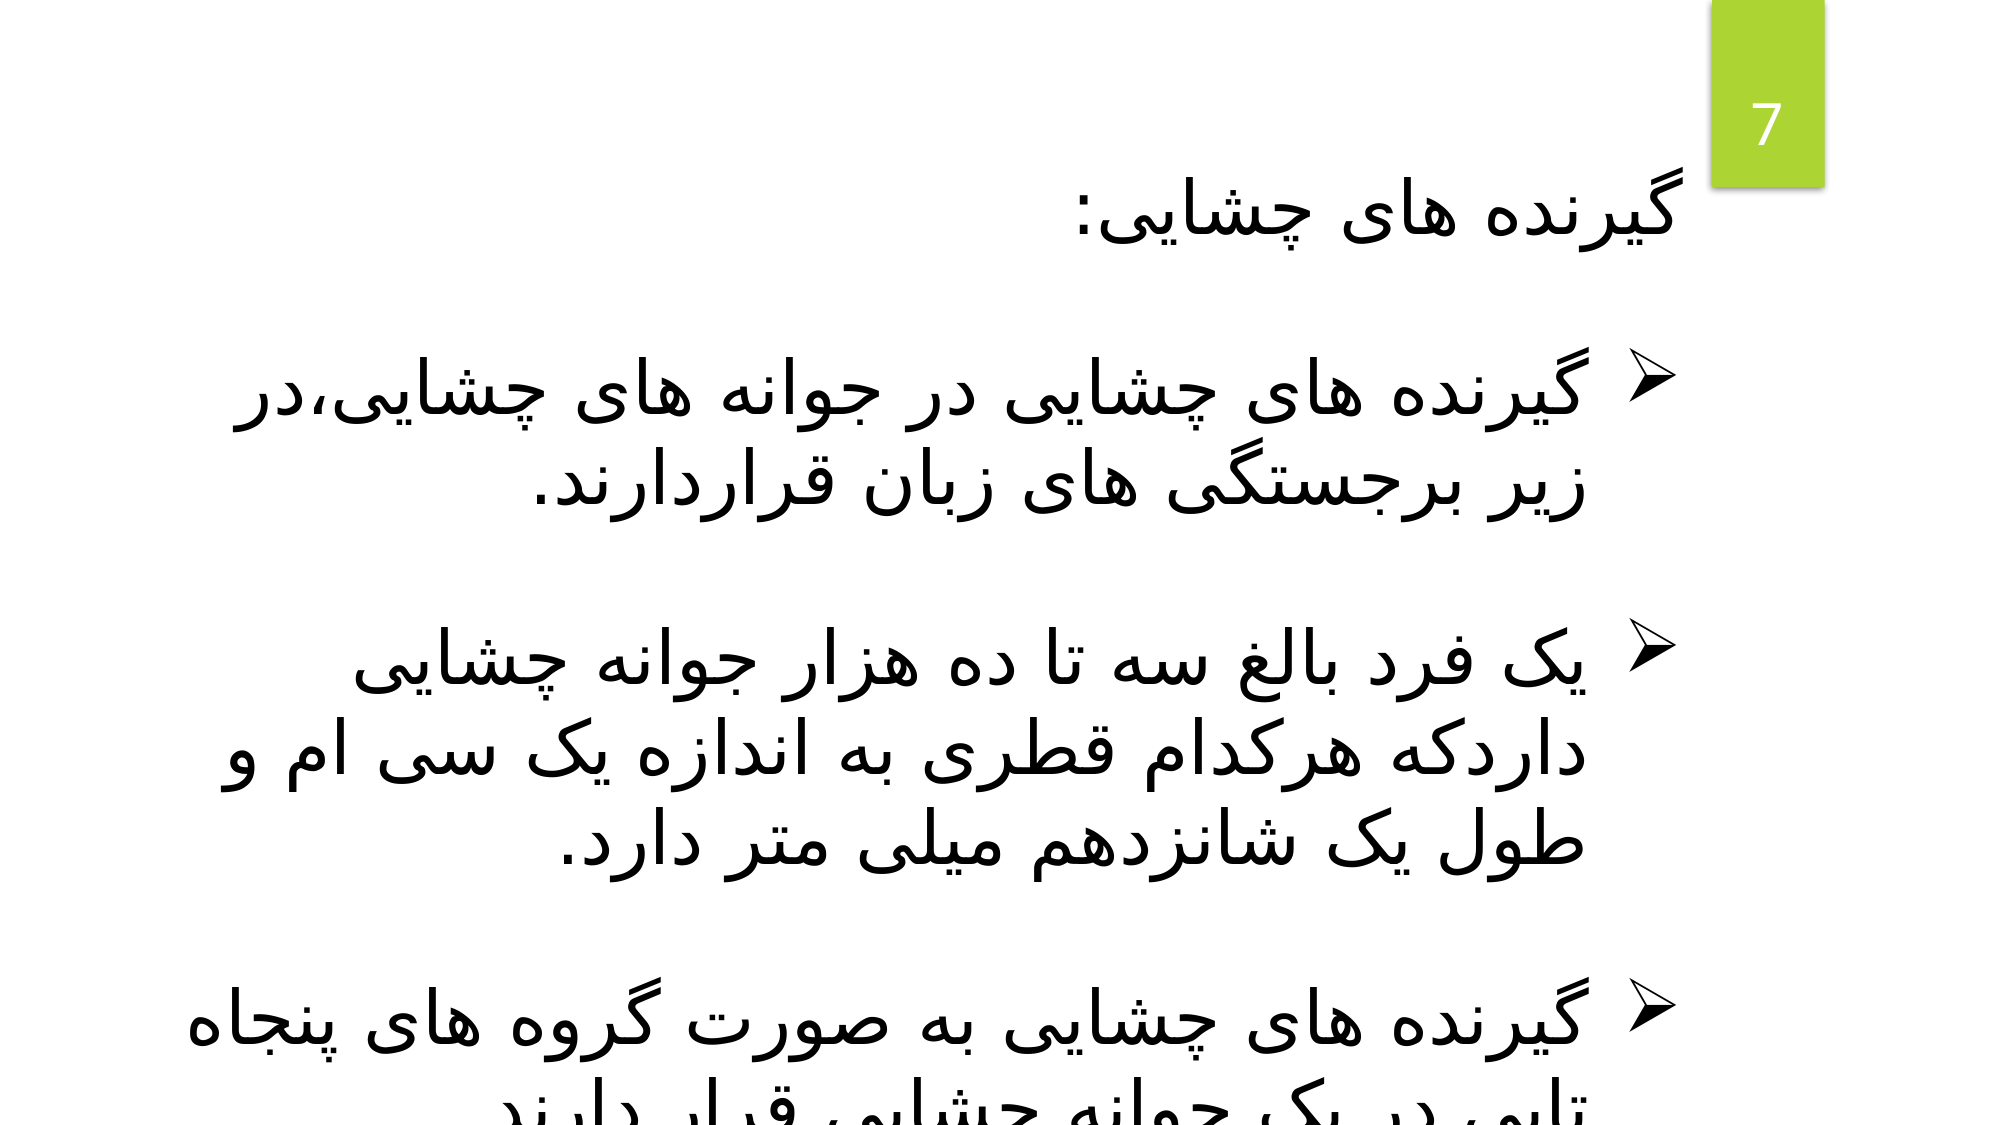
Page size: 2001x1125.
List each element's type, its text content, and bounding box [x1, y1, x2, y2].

slide_number 7 [1698, 48, 1836, 175]
text_box گیرنده های چشایی: گیرنده های چشایی در جوانه های چشایی،در زیر برجستگی های زبان قراردارند. یک فرد بالغ سه تا ده هزار جوانه چشایی داردکه هرکدام قطری به اندازه یک سی ام و طول یک شانزدهم میلی متر دارد. گیرنده های چشایی به صورت گروه های پنجاه تایی در یک جوانه چشایی قرار دارند [138, 151, 1699, 1125]
